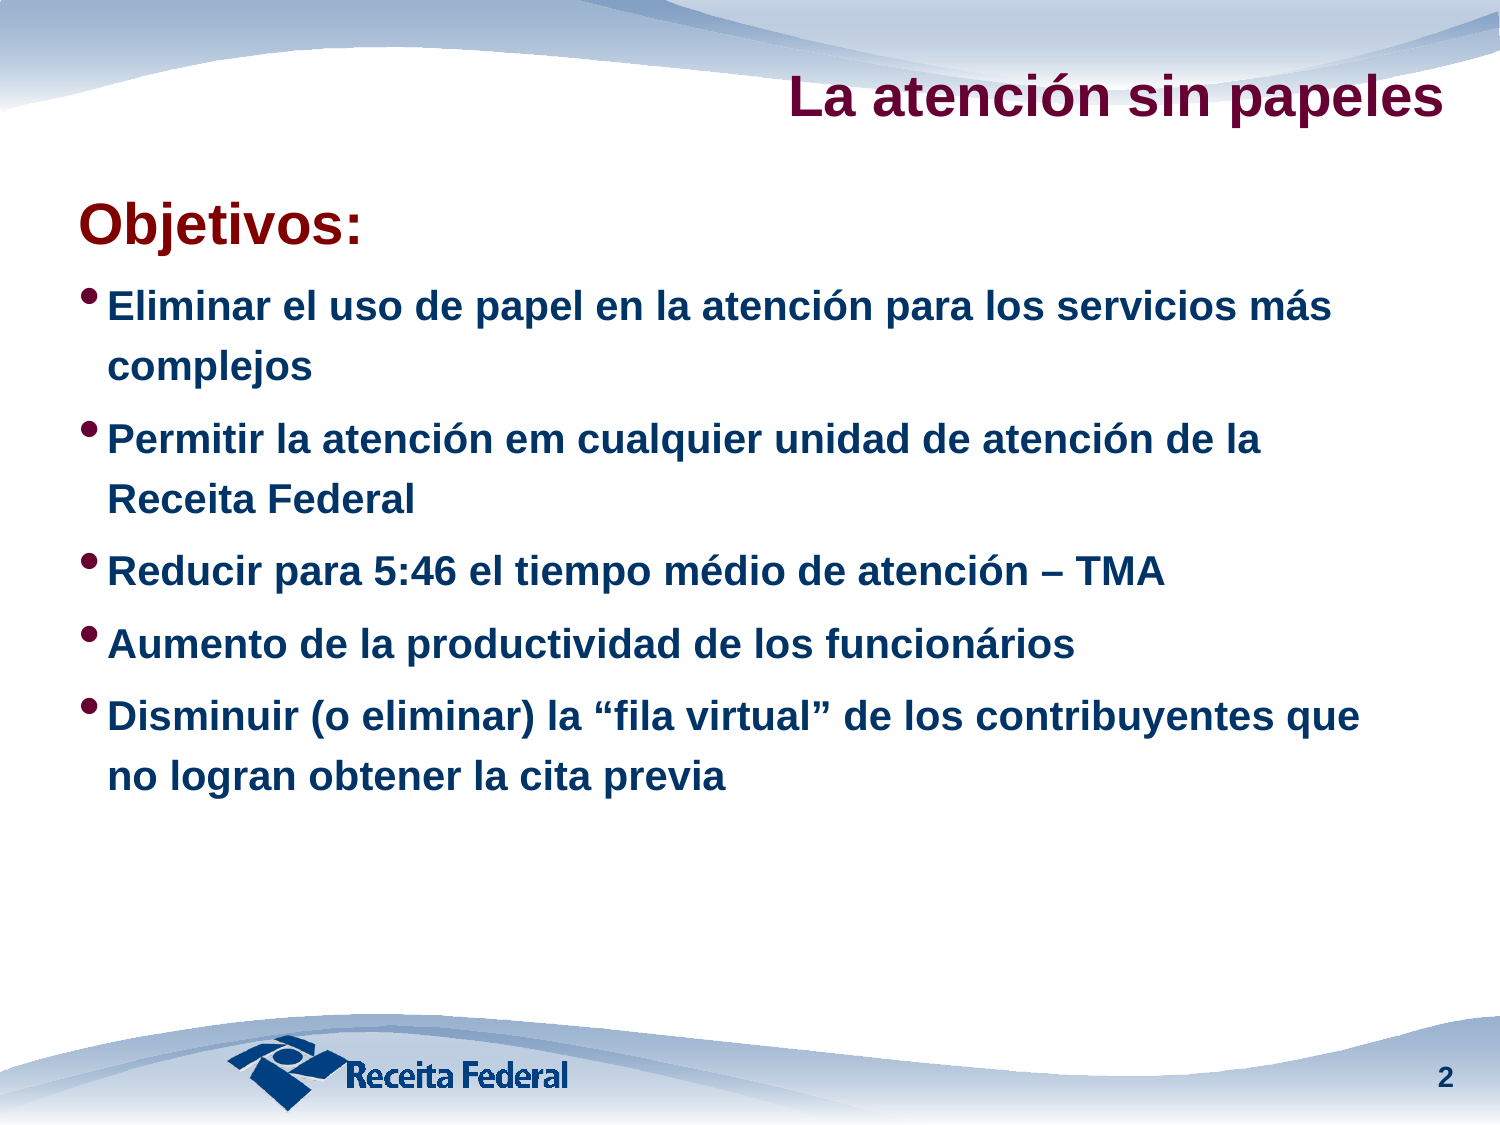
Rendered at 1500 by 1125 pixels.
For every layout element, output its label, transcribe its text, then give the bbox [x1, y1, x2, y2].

text_box 2 [1074, 1049, 1463, 1125]
list Objetivos: Eliminar el uso de papel en la atención para los servicios más complejos Permitir la atención em cualquier unidad de atención de la Receita Federal Reducir para 5:46 el tiempo médio de atención – TMA Aumento de la productividad de los funcionários Disminuir (o eliminar) la “fila virtual” de los contribuyentes que no logran obtener la cita previa [69, 163, 1429, 915]
picture [225, 1033, 576, 1117]
title La atención sin papeles [17, 42, 1472, 144]
